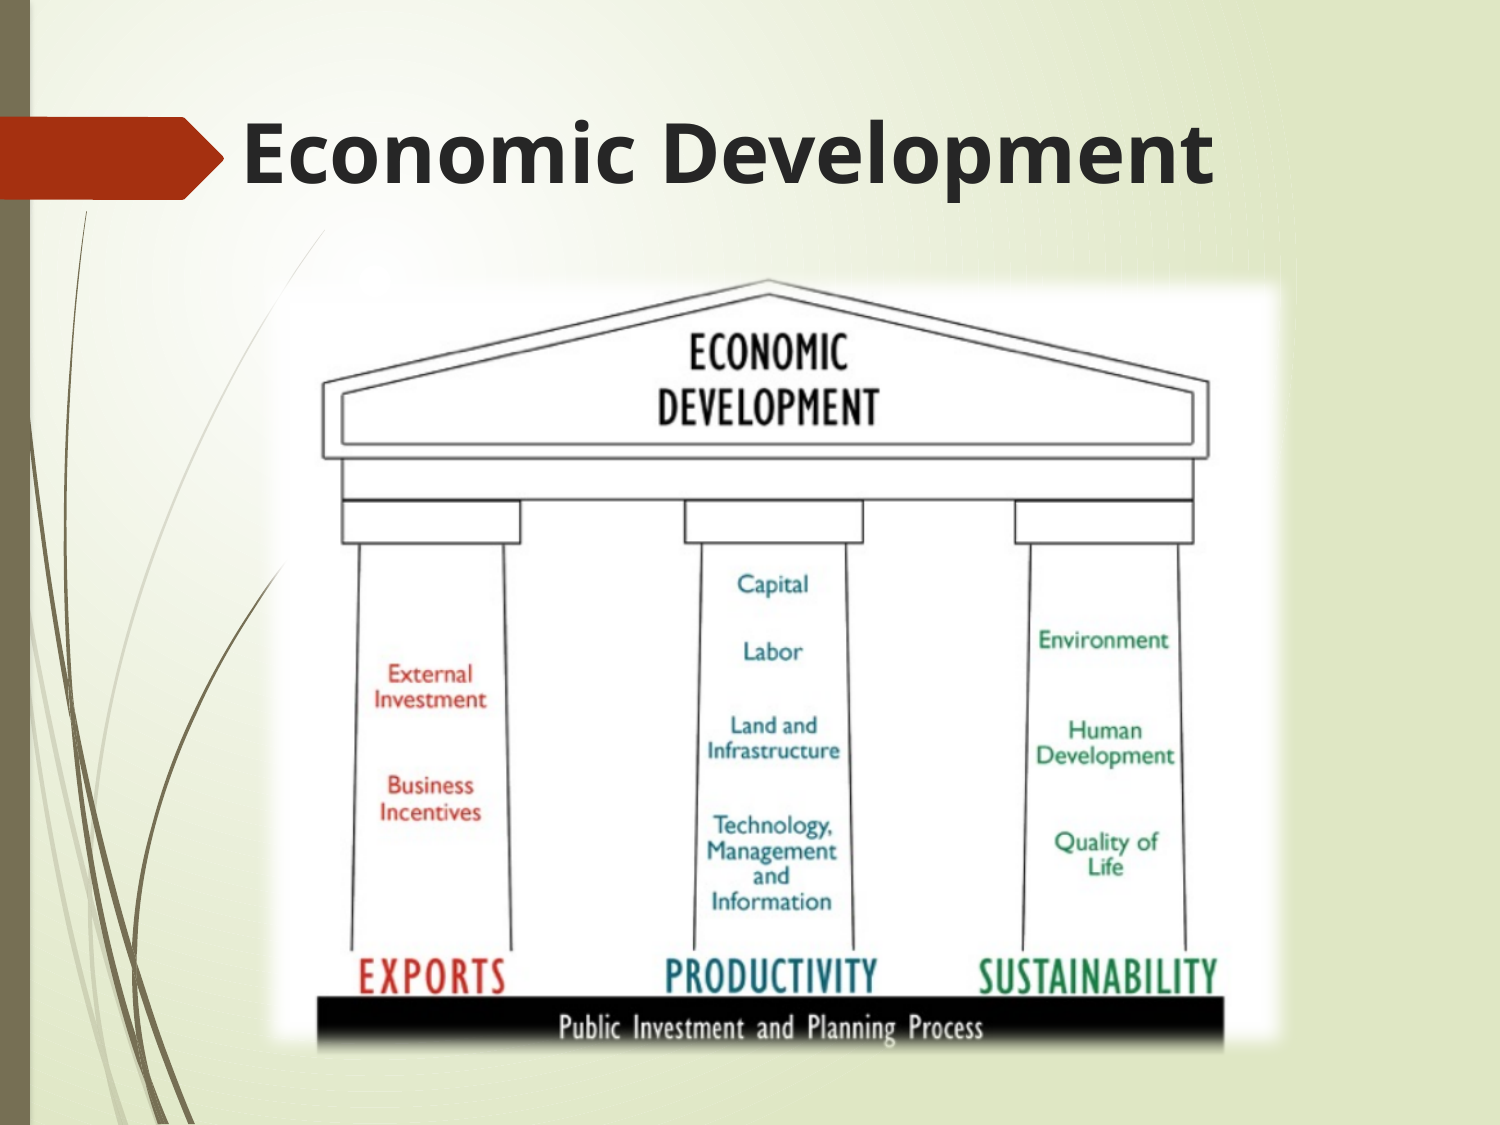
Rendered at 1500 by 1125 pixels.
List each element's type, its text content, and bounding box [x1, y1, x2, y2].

title Economic Development [225, 92, 1500, 488]
picture [253, 266, 1298, 1059]
